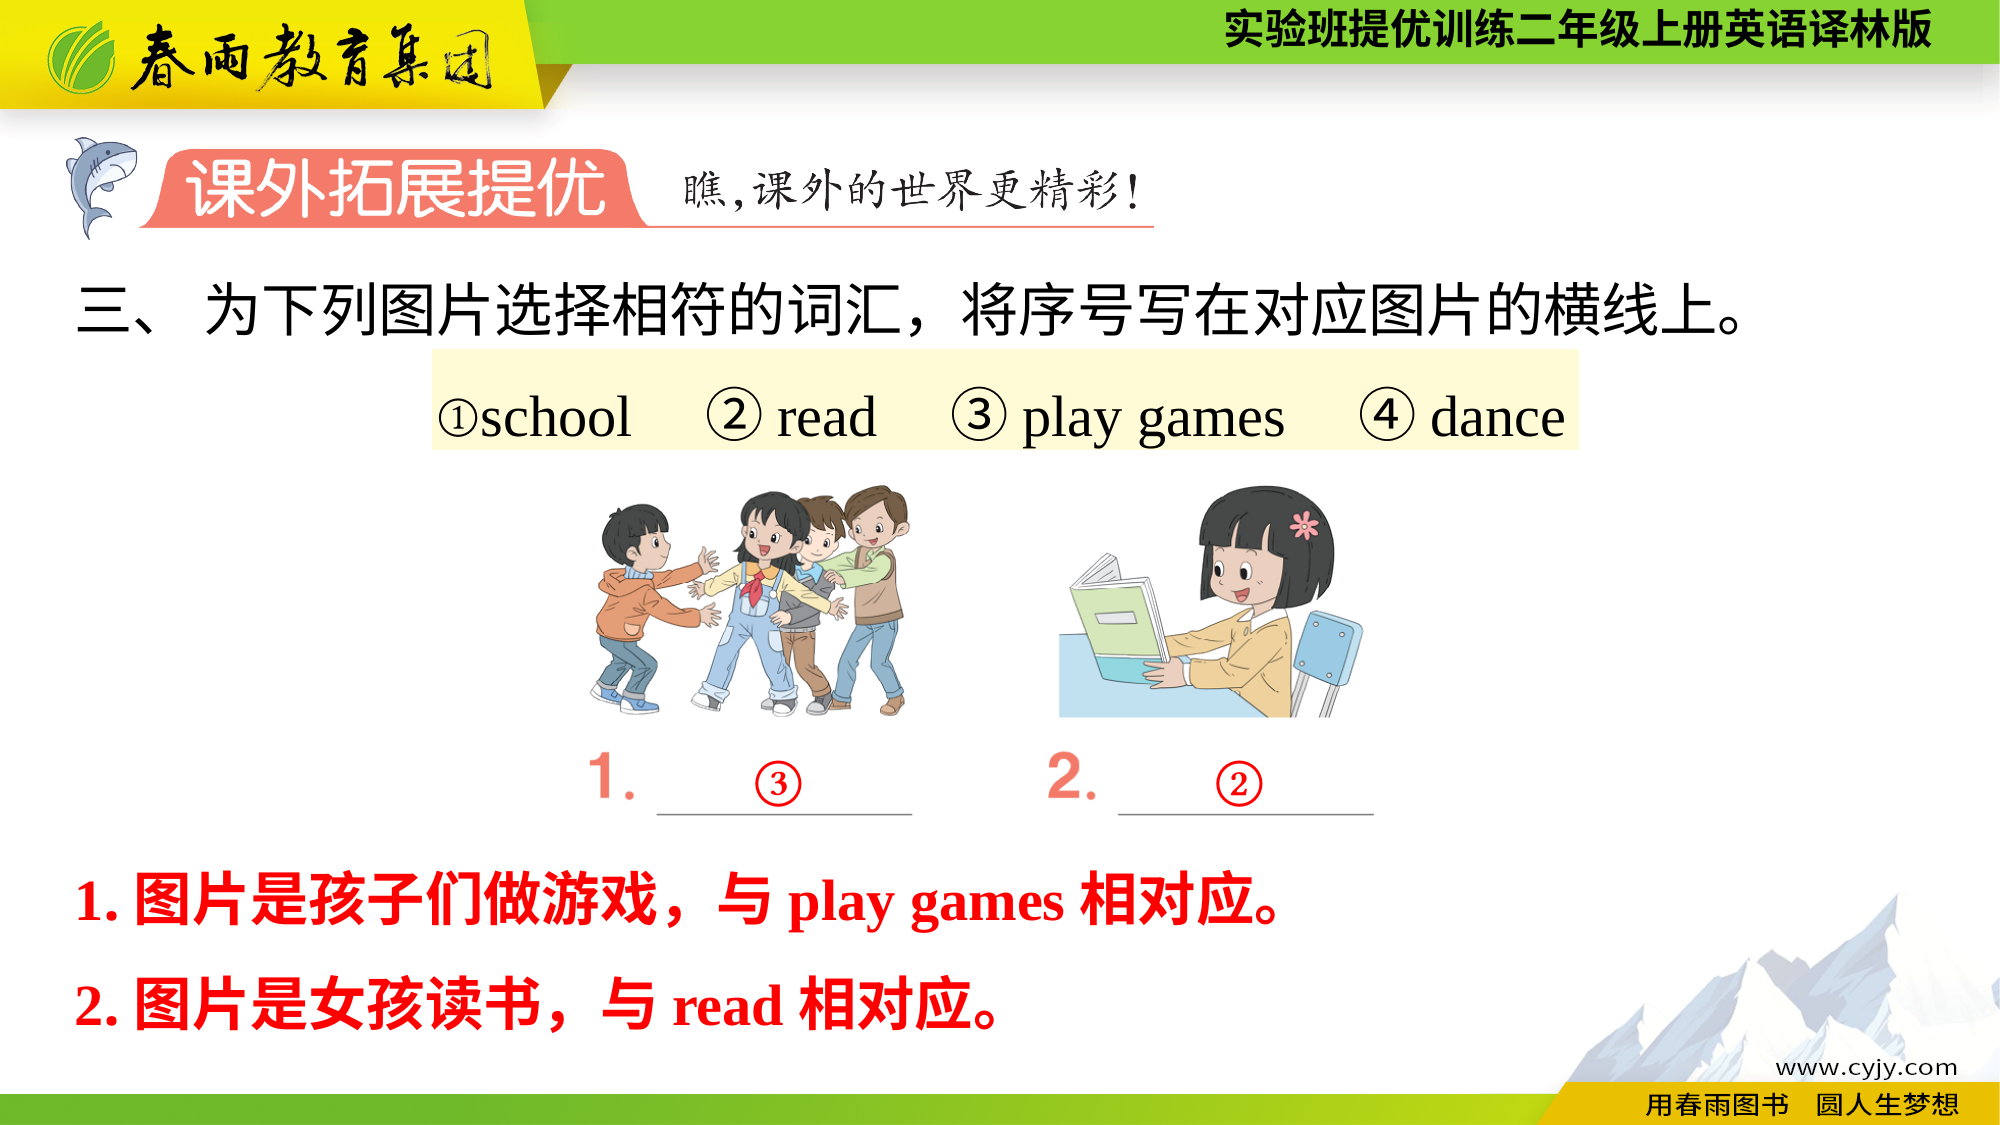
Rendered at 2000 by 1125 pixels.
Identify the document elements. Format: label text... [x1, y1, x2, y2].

list 三、 为下列图片选择相符的词汇，将序号写在对应图片的横线上。 ①school ②read ③play games ④dance [59, 230, 1944, 445]
text_box 1.图片是孩子们做游戏，与play games相对应。 2.图片是女孩读书，与read相对应。 [59, 819, 1944, 1045]
picture [0, 0, 2000, 1125]
